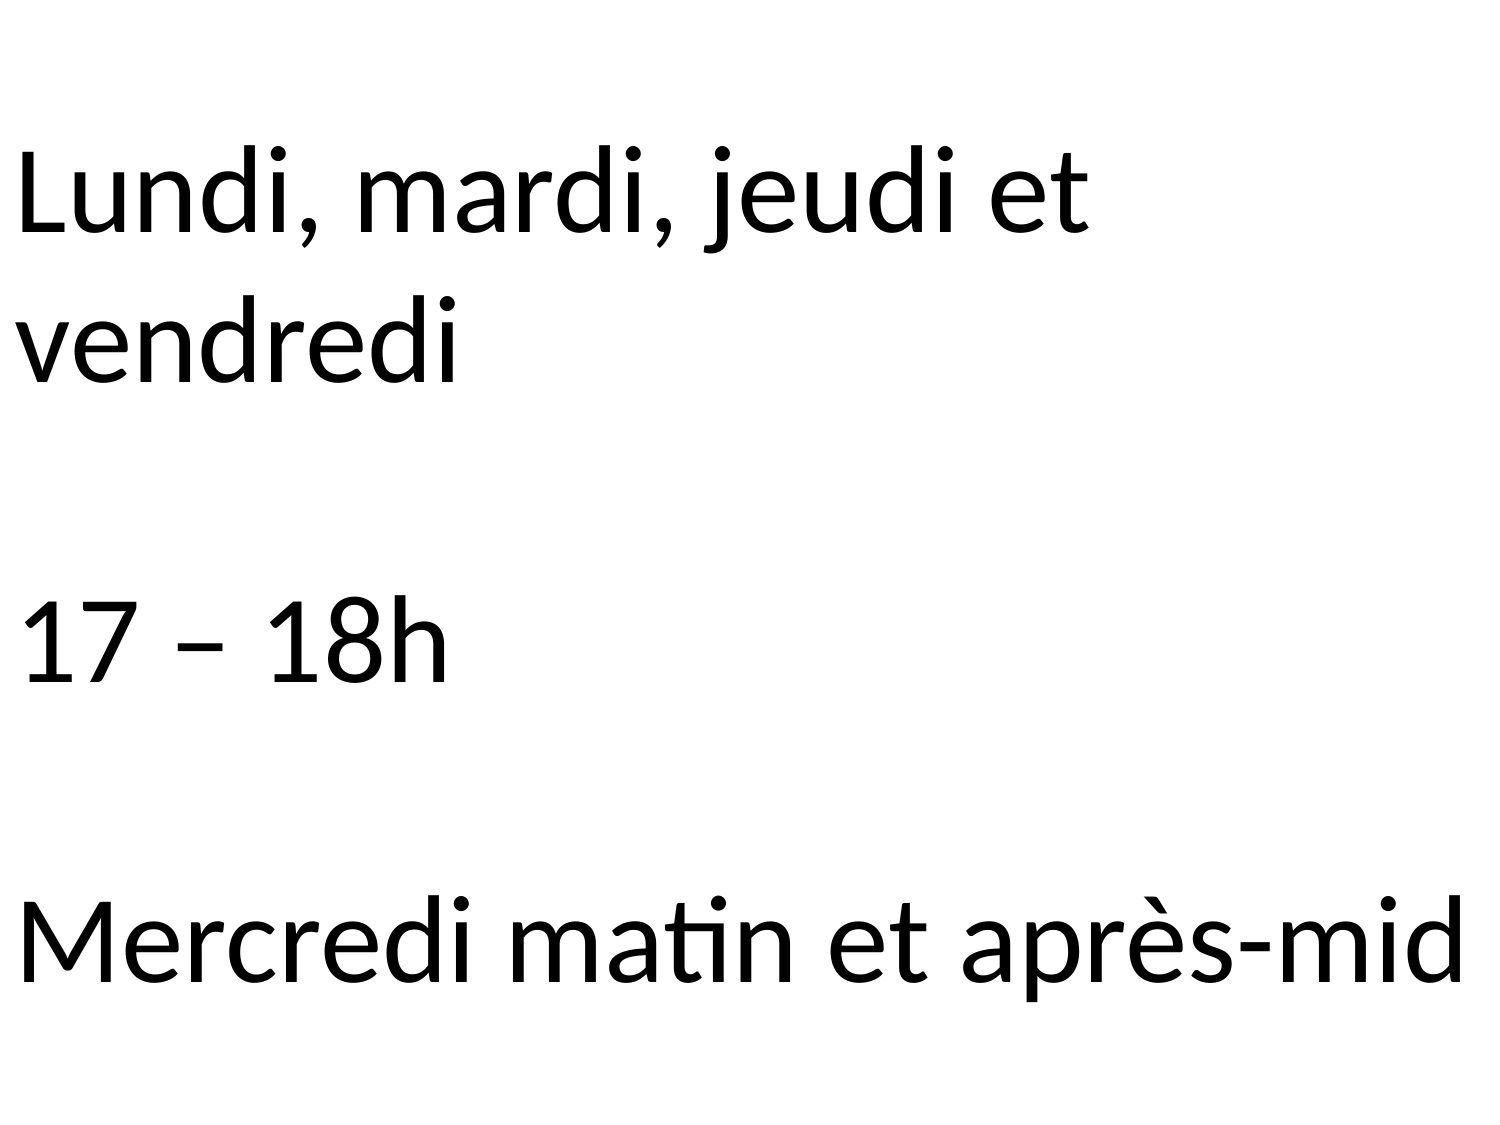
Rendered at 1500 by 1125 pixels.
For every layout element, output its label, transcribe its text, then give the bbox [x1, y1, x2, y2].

text_box Lundi, mardi, jeudi et vendredi 17 – 18h Mercredi matin et après-mid [0, 99, 1500, 1015]
